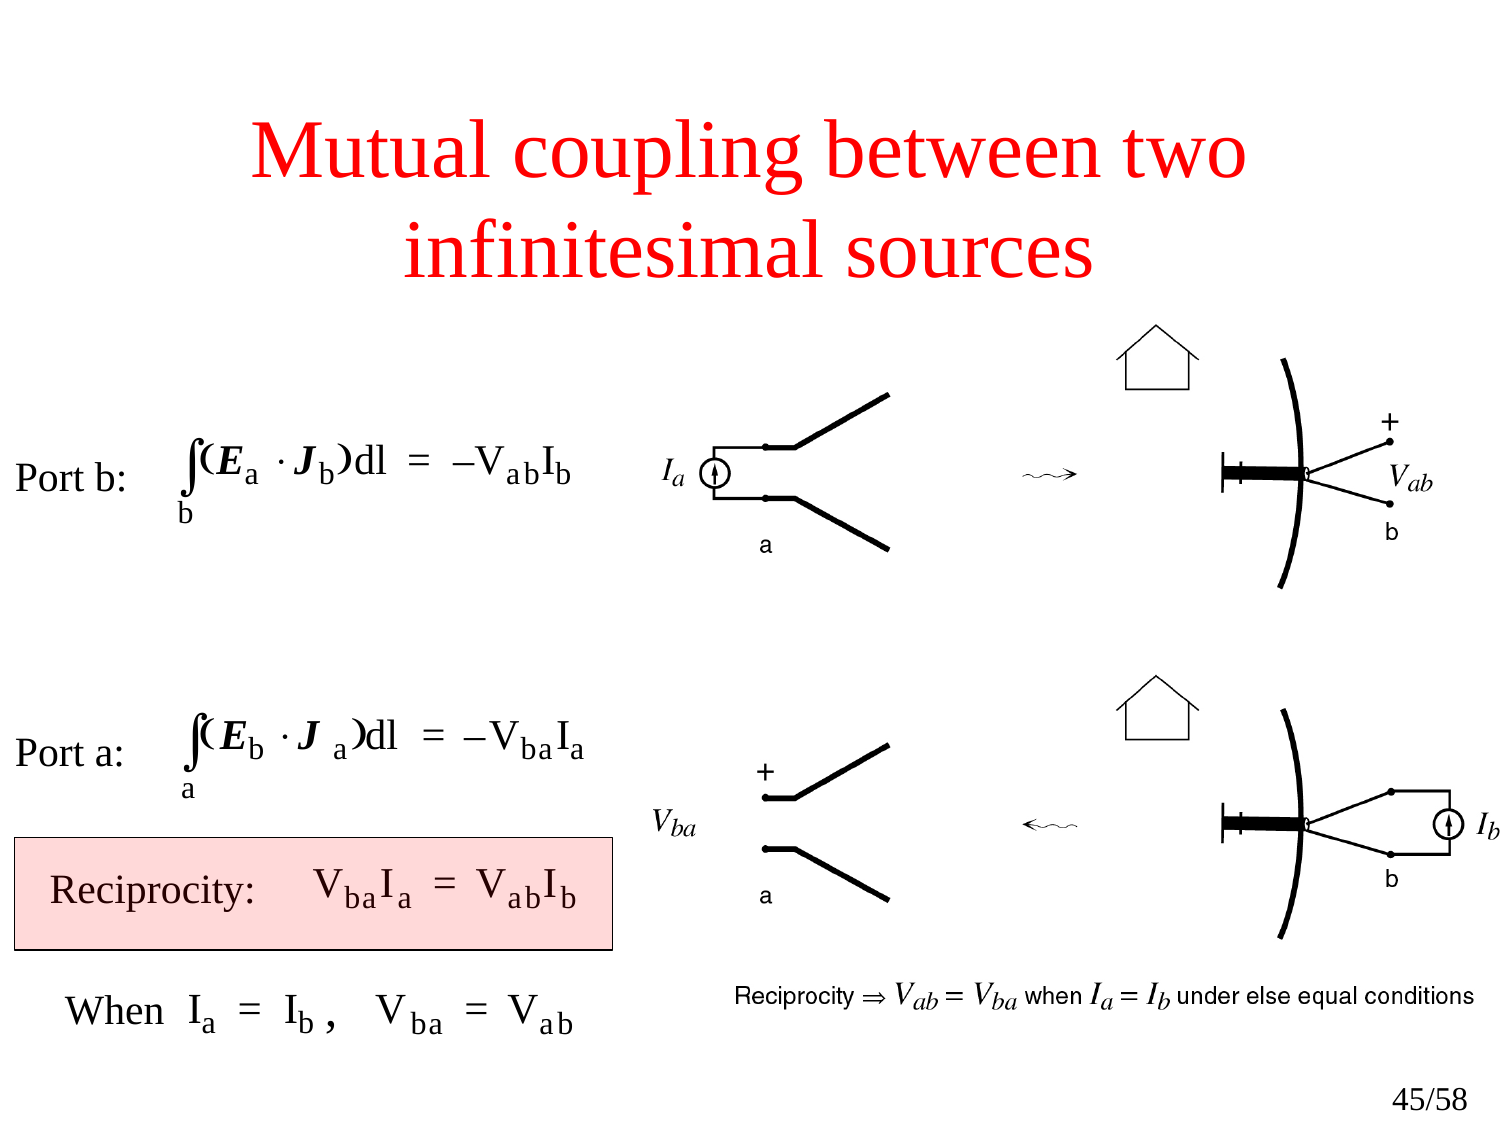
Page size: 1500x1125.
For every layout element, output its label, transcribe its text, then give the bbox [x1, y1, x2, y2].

picture [374, 987, 583, 1045]
title Mutual coupling between two infinitesimal sources [112, 99, 1388, 288]
picture [177, 674, 592, 828]
text_box [14, 837, 613, 950]
text_box Port b: [0, 442, 143, 508]
text_box , [310, 969, 353, 1044]
picture [312, 862, 582, 923]
text_box When [49, 975, 180, 1040]
picture [649, 324, 1500, 1018]
picture [187, 987, 324, 1045]
picture [177, 399, 581, 553]
text_box Port a: [0, 717, 140, 783]
